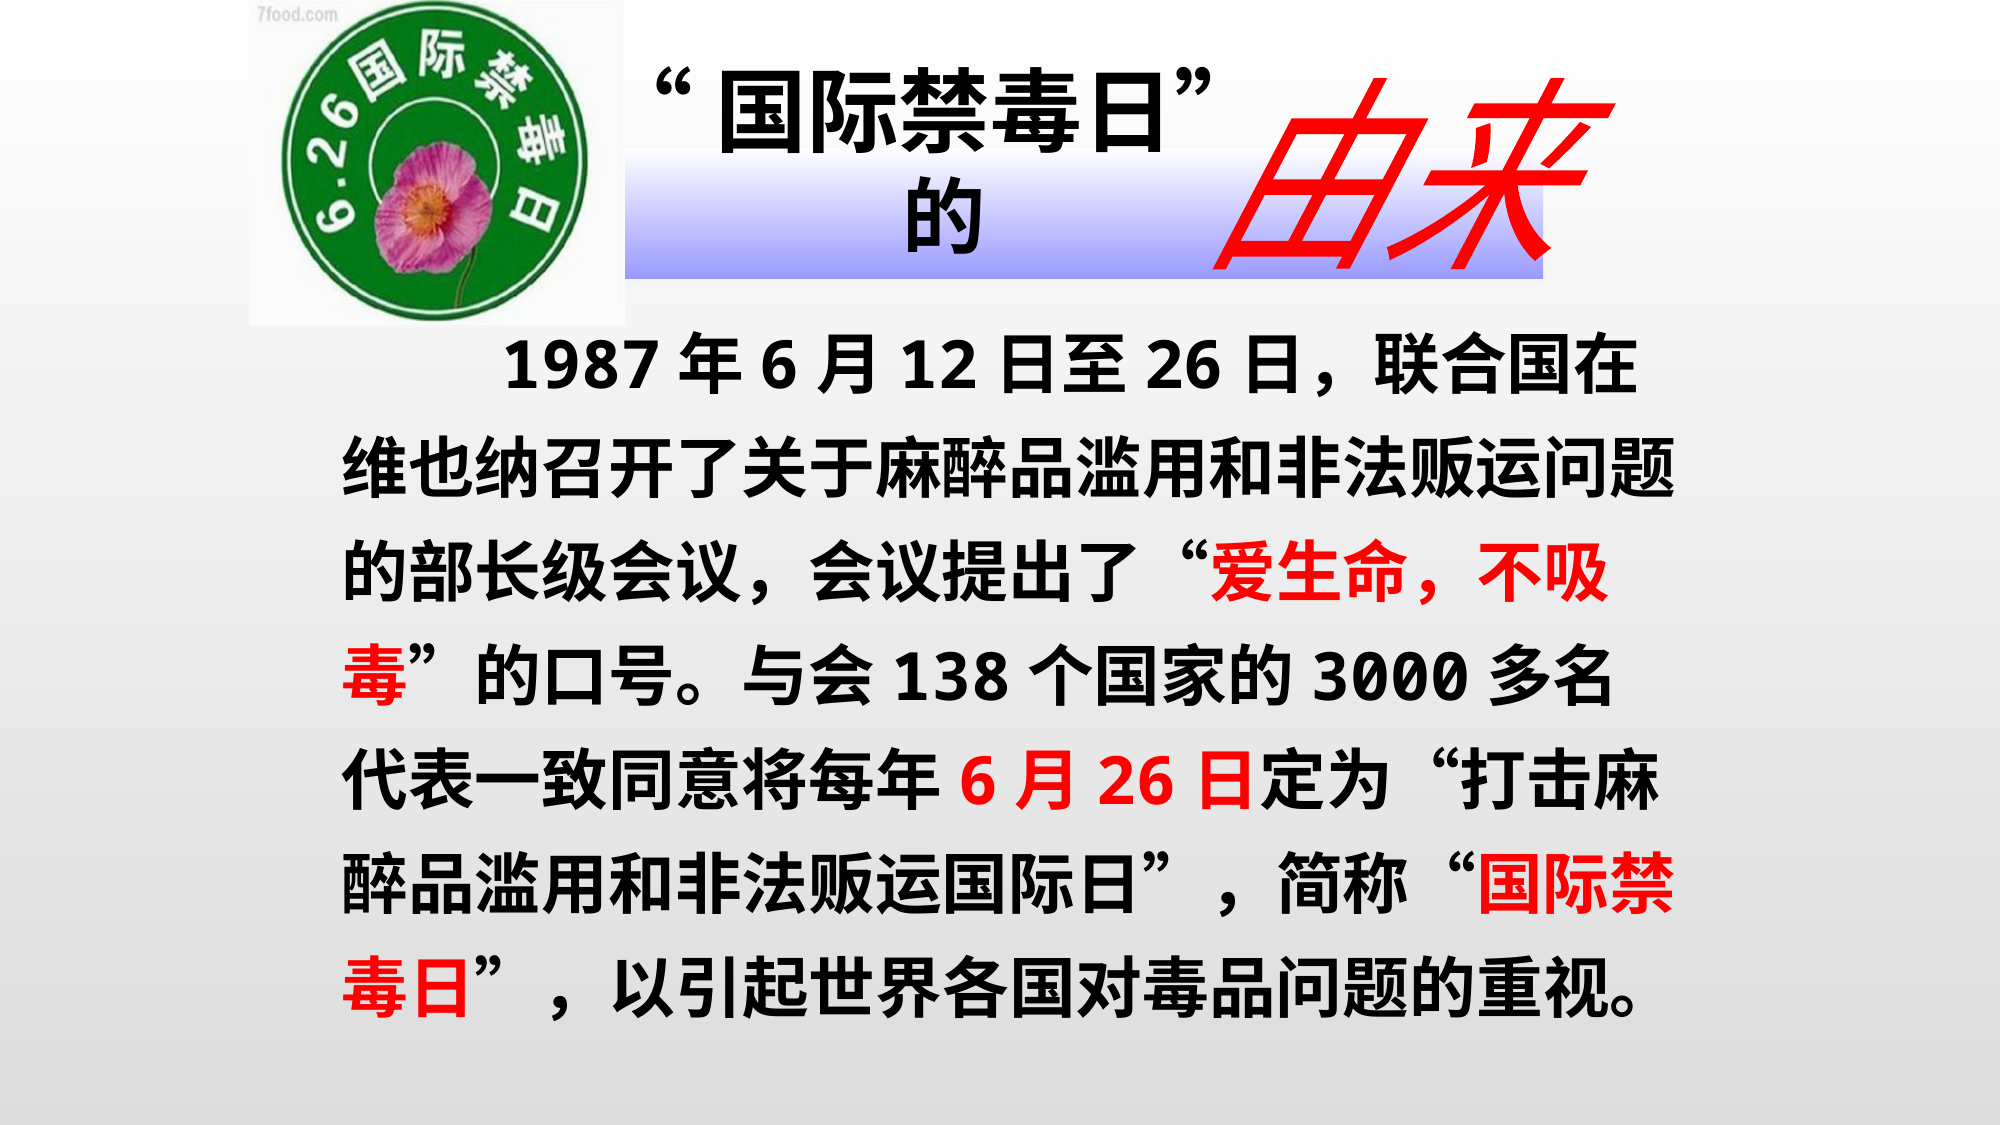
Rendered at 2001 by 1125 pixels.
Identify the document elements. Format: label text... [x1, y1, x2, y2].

text_box “国际禁毒日” 的 [625, 46, 1311, 272]
text_box [625, 148, 1544, 279]
text_box 1987年6月12日至26日，联合国在维也纳召开了关于麻醉品滥用和非法贩运问题的部长级会议，会议提出了“爱生命，不吸毒”的口号。与会138个国家的3000多名代表一致同意将每年6月26日定为“打击麻醉品滥用和非法贩运国际日”，简称“国际禁毒日”，以引起世界各国对毒品问题的重视。 [326, 290, 1698, 1034]
picture [249, 0, 625, 325]
